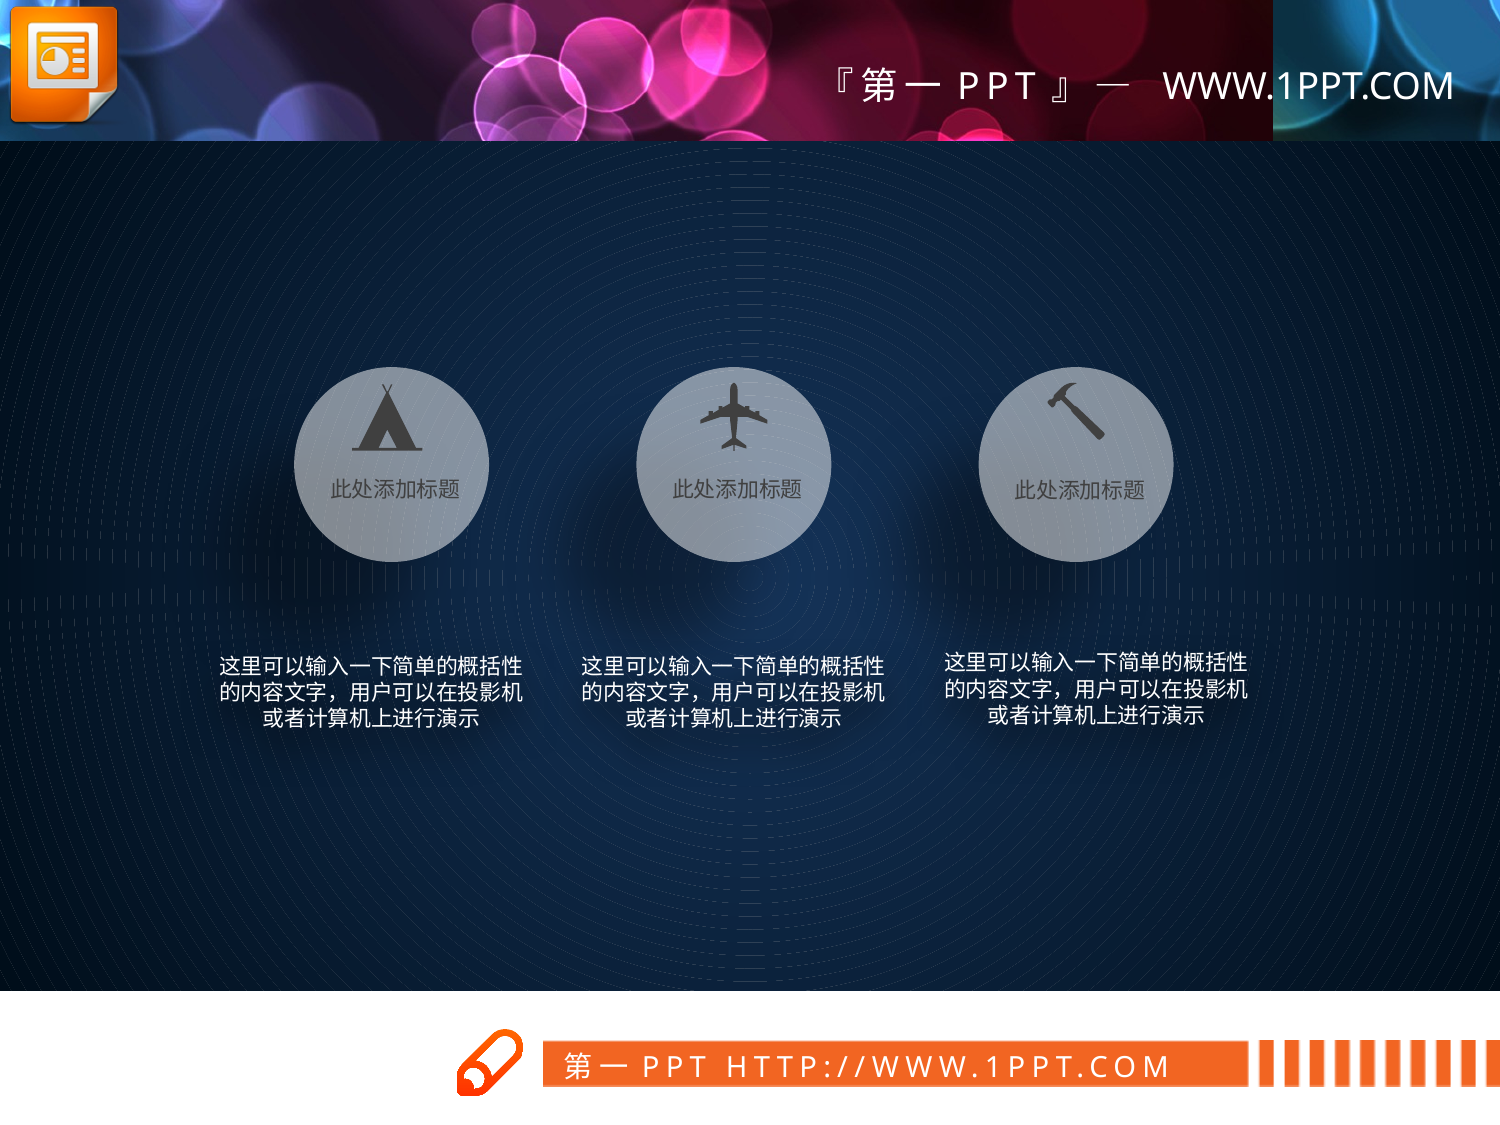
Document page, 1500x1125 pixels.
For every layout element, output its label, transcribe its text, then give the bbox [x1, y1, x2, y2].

picture [0, 0, 1500, 141]
text_box 这里可以输入一下简单的概括性的内容文字，用户可以在投影机或者计算机上进行演示 [565, 644, 903, 739]
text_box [978, 366, 1174, 563]
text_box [636, 366, 832, 563]
text_box 这里可以输入一下简单的概括性的内容文字，用户可以在投影机或者计算机上进行演示 [927, 641, 1266, 736]
text_box 这里可以输入一下简单的概括性的内容文字，用户可以在投影机或者计算机上进行演示 [202, 644, 541, 739]
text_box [293, 366, 490, 563]
picture [543, 1040, 1500, 1087]
